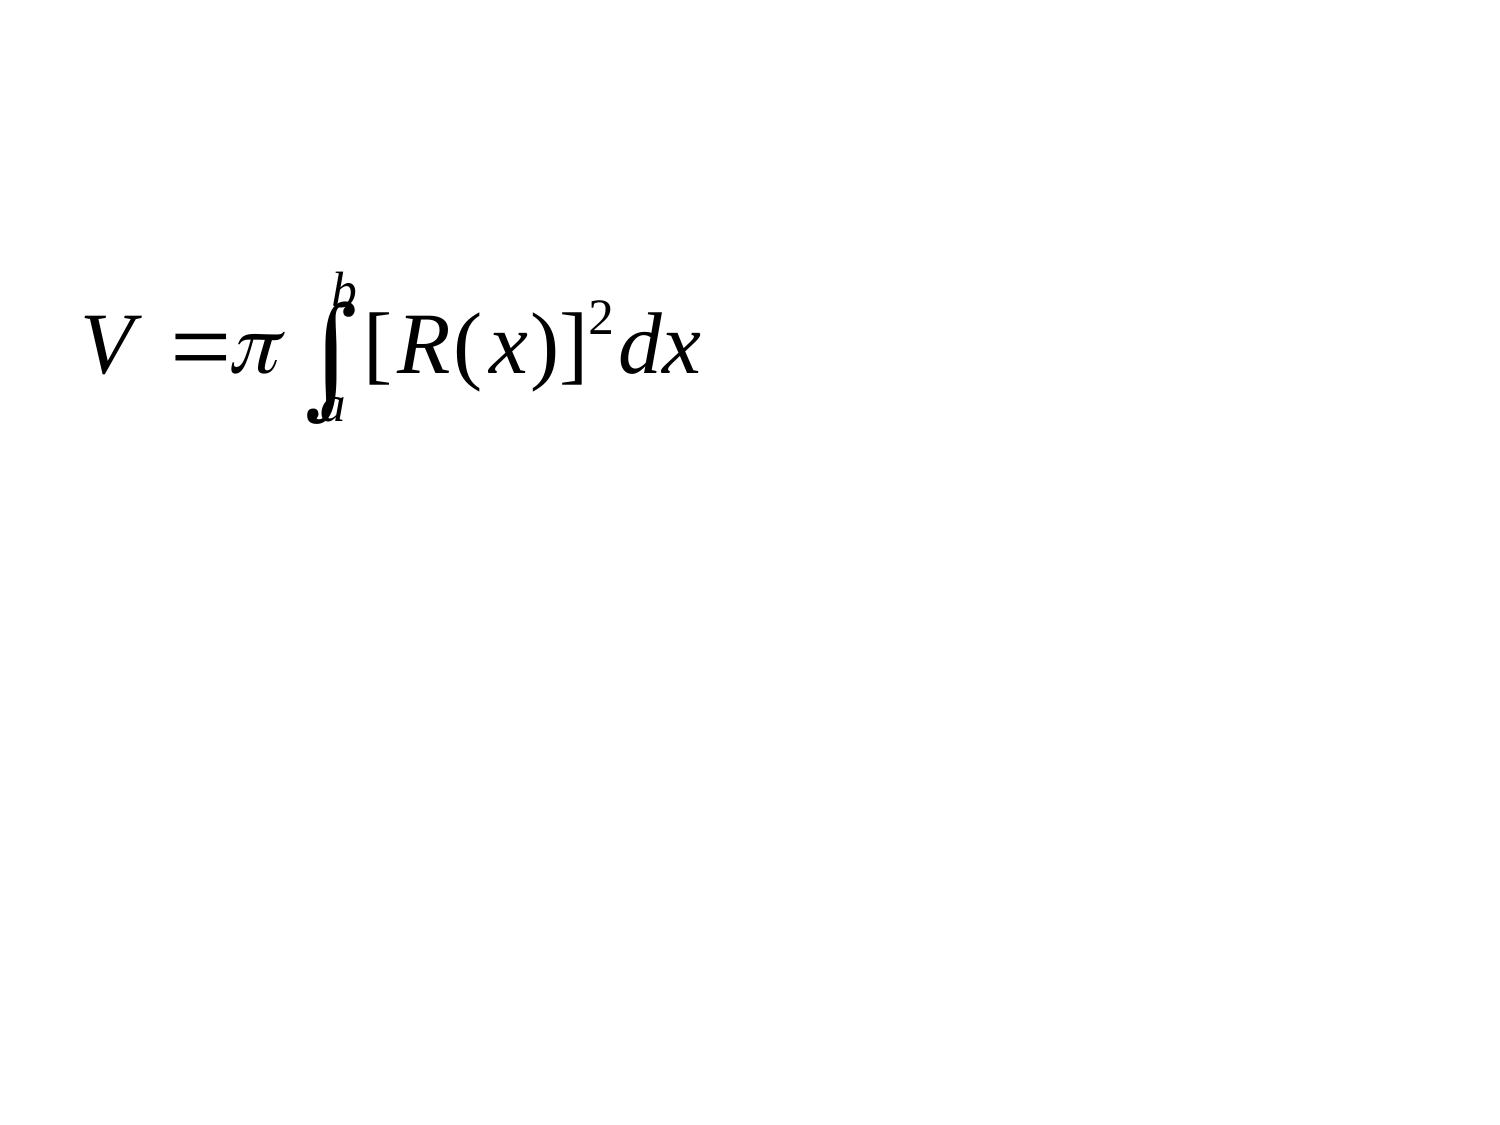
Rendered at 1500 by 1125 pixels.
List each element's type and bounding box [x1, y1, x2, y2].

text_box [74, 249, 717, 440]
